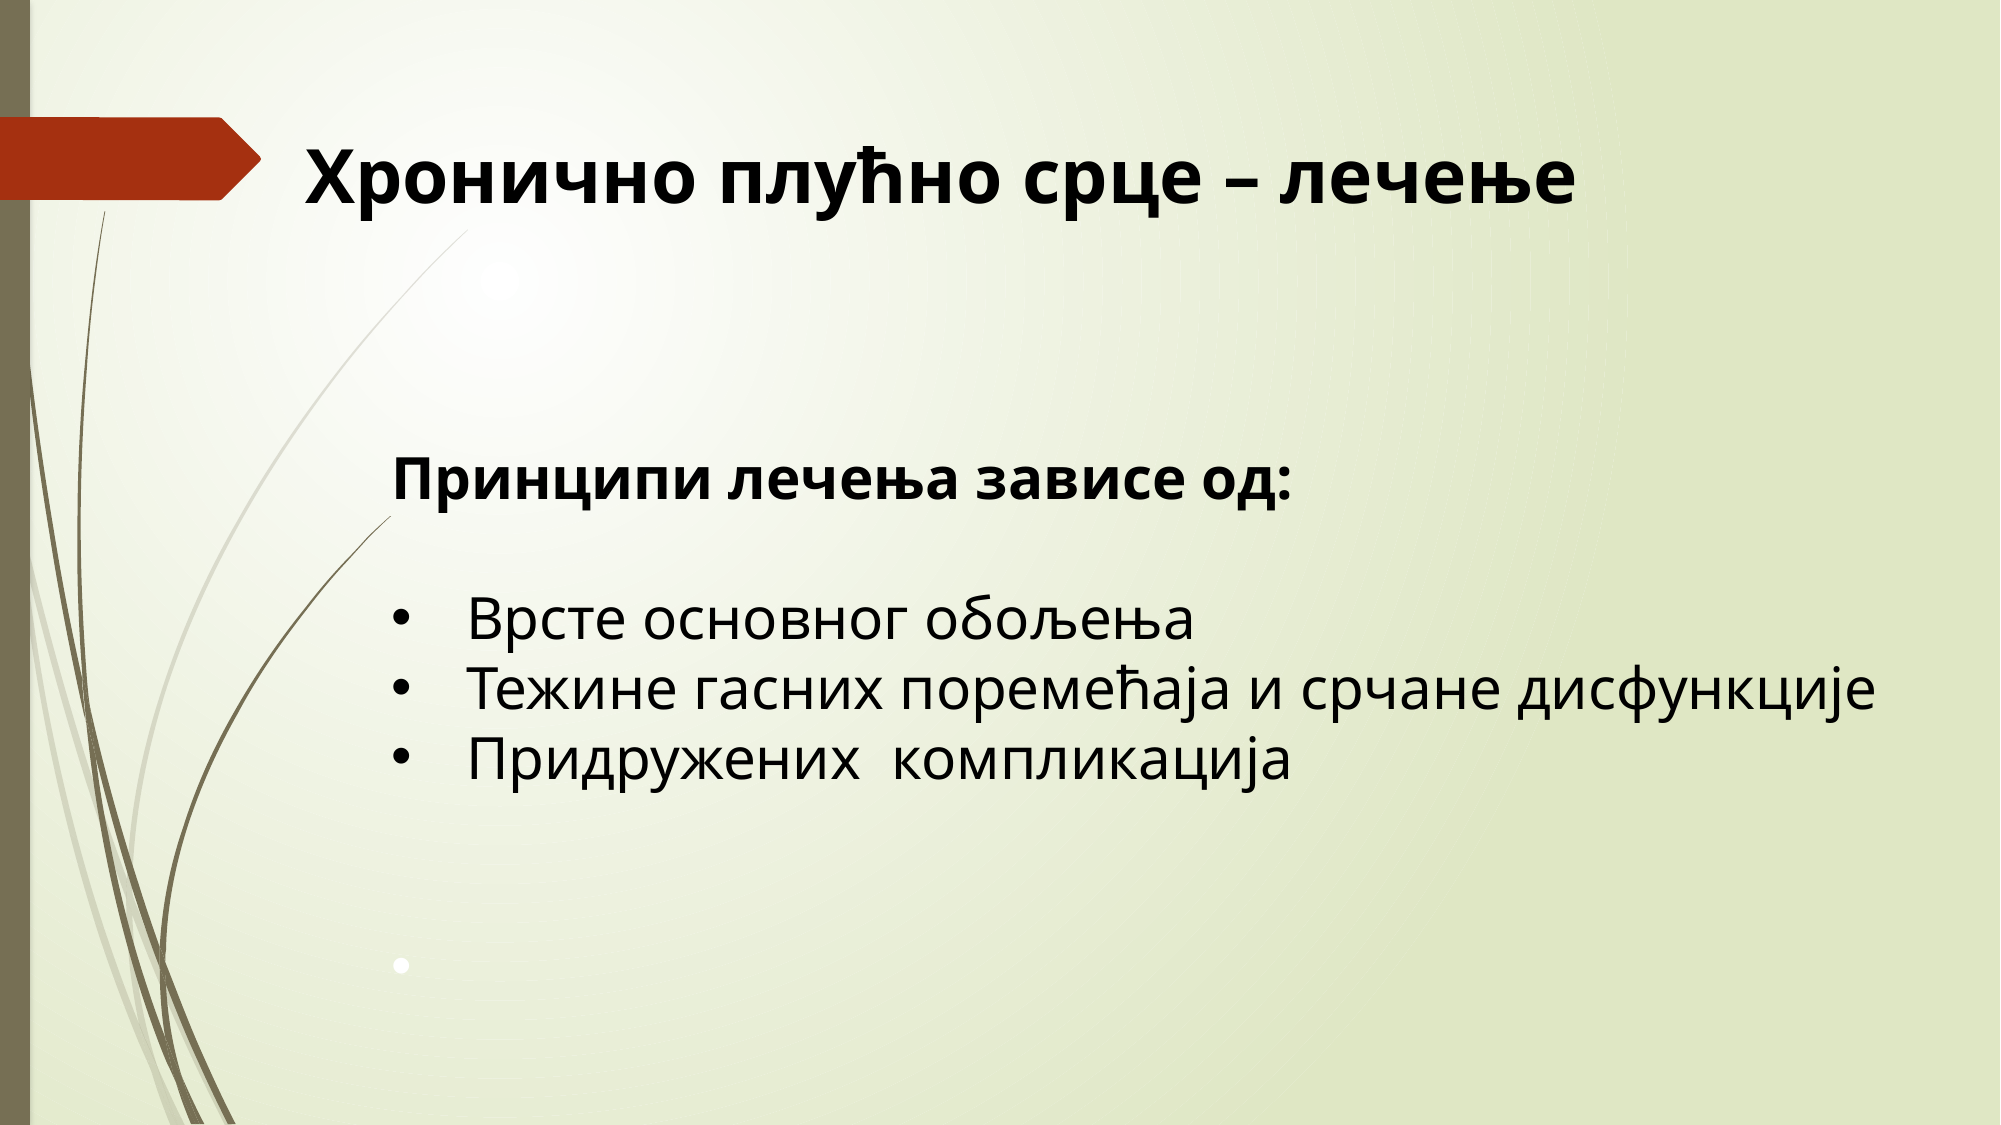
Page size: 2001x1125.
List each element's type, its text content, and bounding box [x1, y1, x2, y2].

text_box Хронично плућно срце – лечење [251, 121, 1837, 227]
text_box Принципи лечења зависе од: Врсте основног обољења Тежине гасних поремећаја и срчане дисфункције Придружених компликација [376, 433, 1893, 1009]
